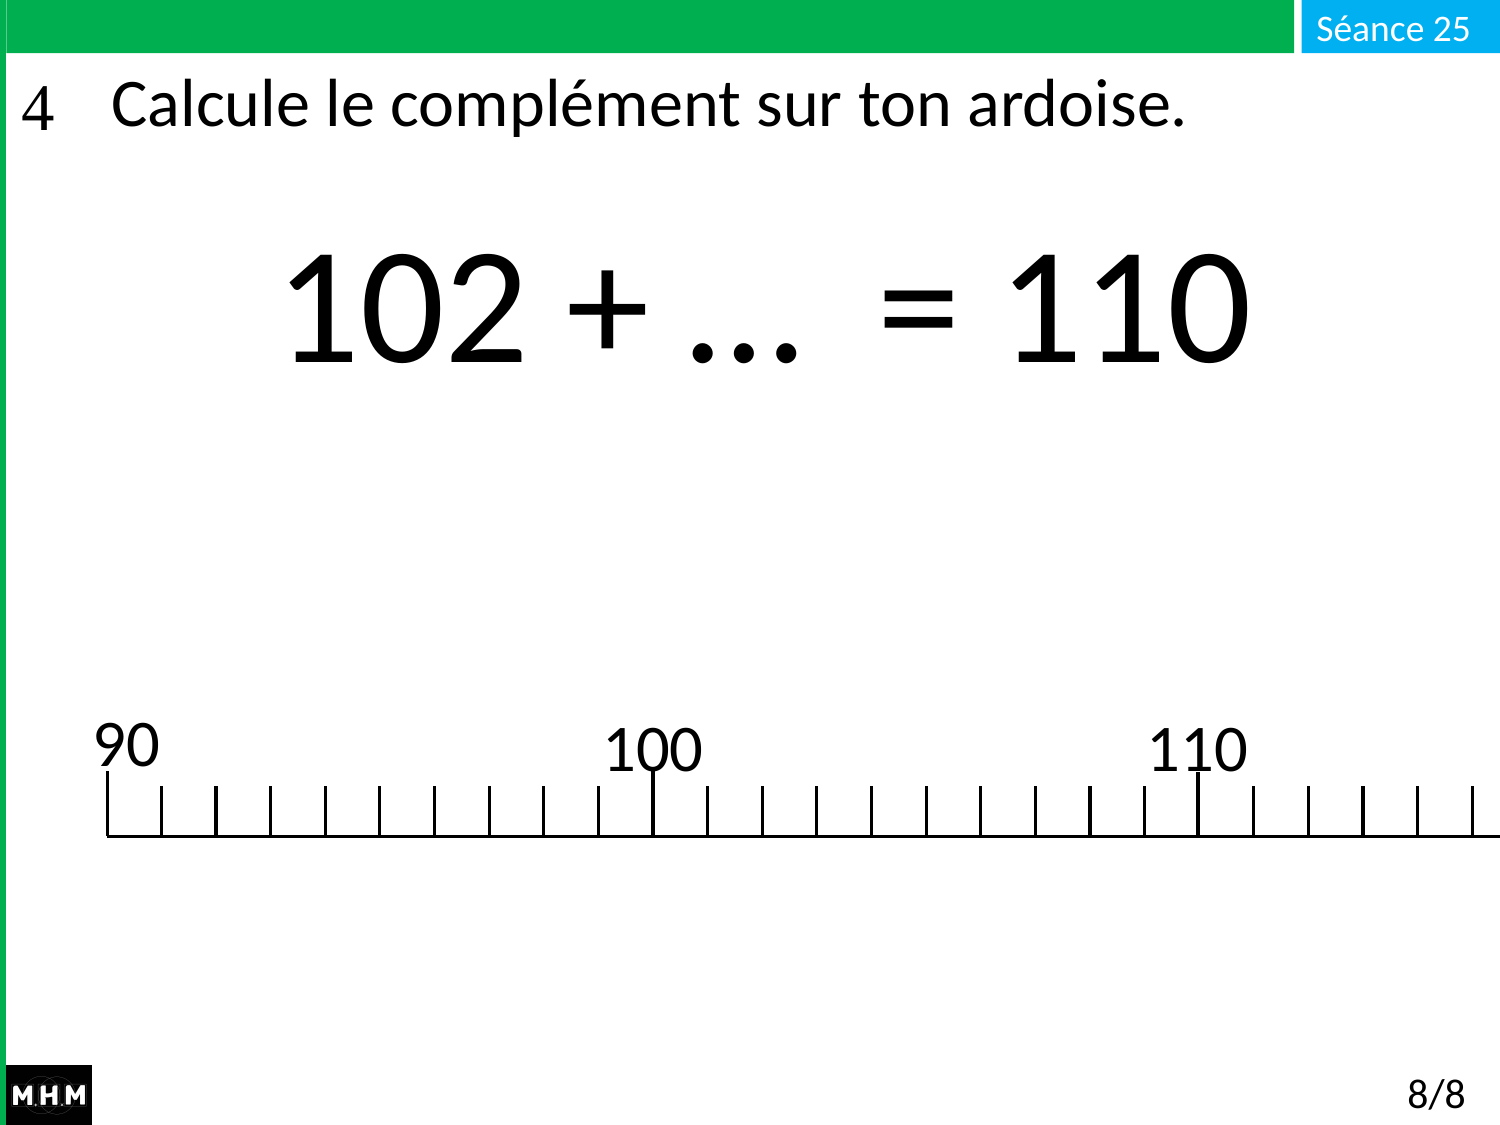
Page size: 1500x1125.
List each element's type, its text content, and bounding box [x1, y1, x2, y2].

title Calcule le complément sur ton ardoise. [96, 60, 1391, 150]
text_box 102 + … = 110 [260, 187, 1314, 403]
picture [6, 1065, 92, 1125]
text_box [77, 692, 1500, 838]
list 8/8 [1373, 1064, 1500, 1125]
